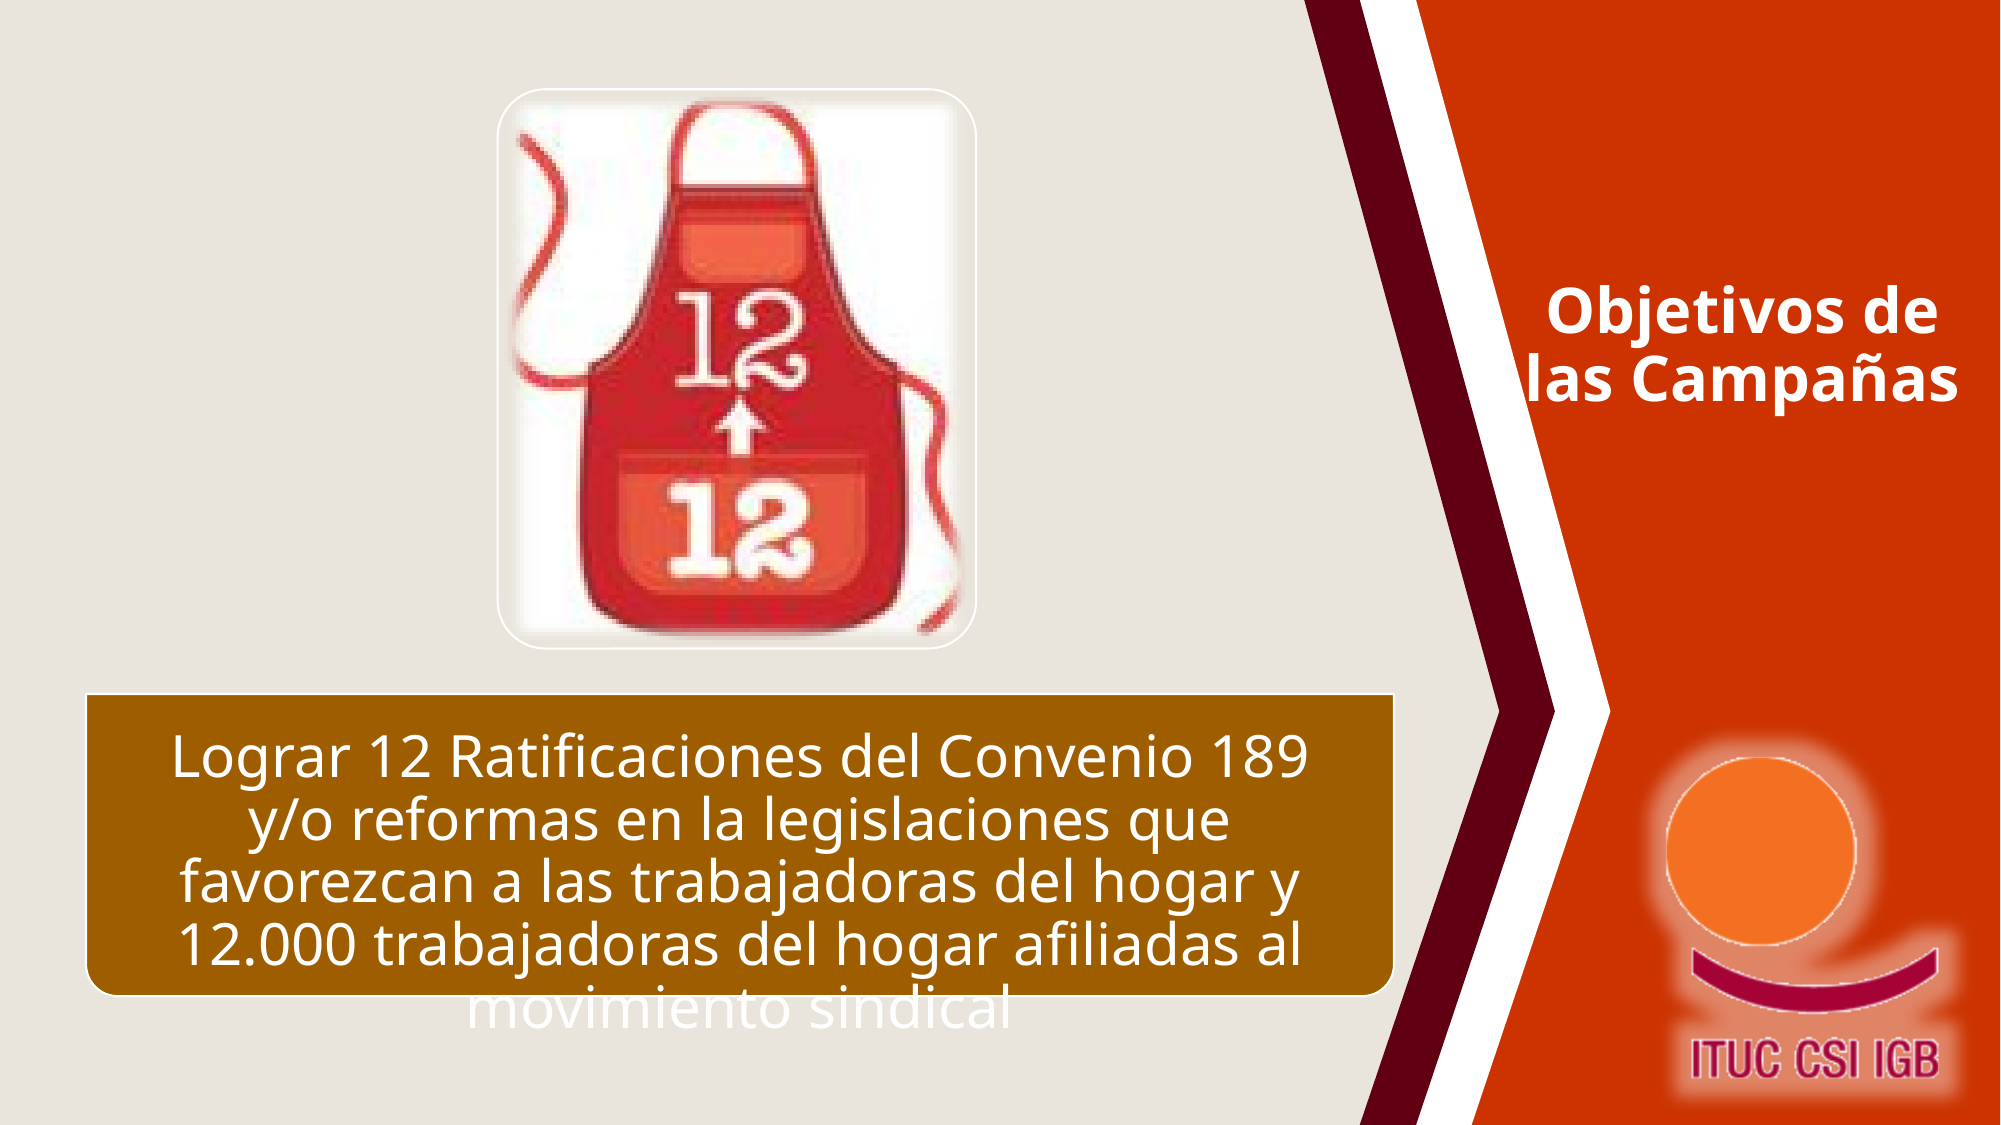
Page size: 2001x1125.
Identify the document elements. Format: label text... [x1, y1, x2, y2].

picture [1659, 754, 1968, 1094]
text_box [41, 51, 1433, 1056]
title Objetivos de las Campañas [1509, 267, 1977, 423]
